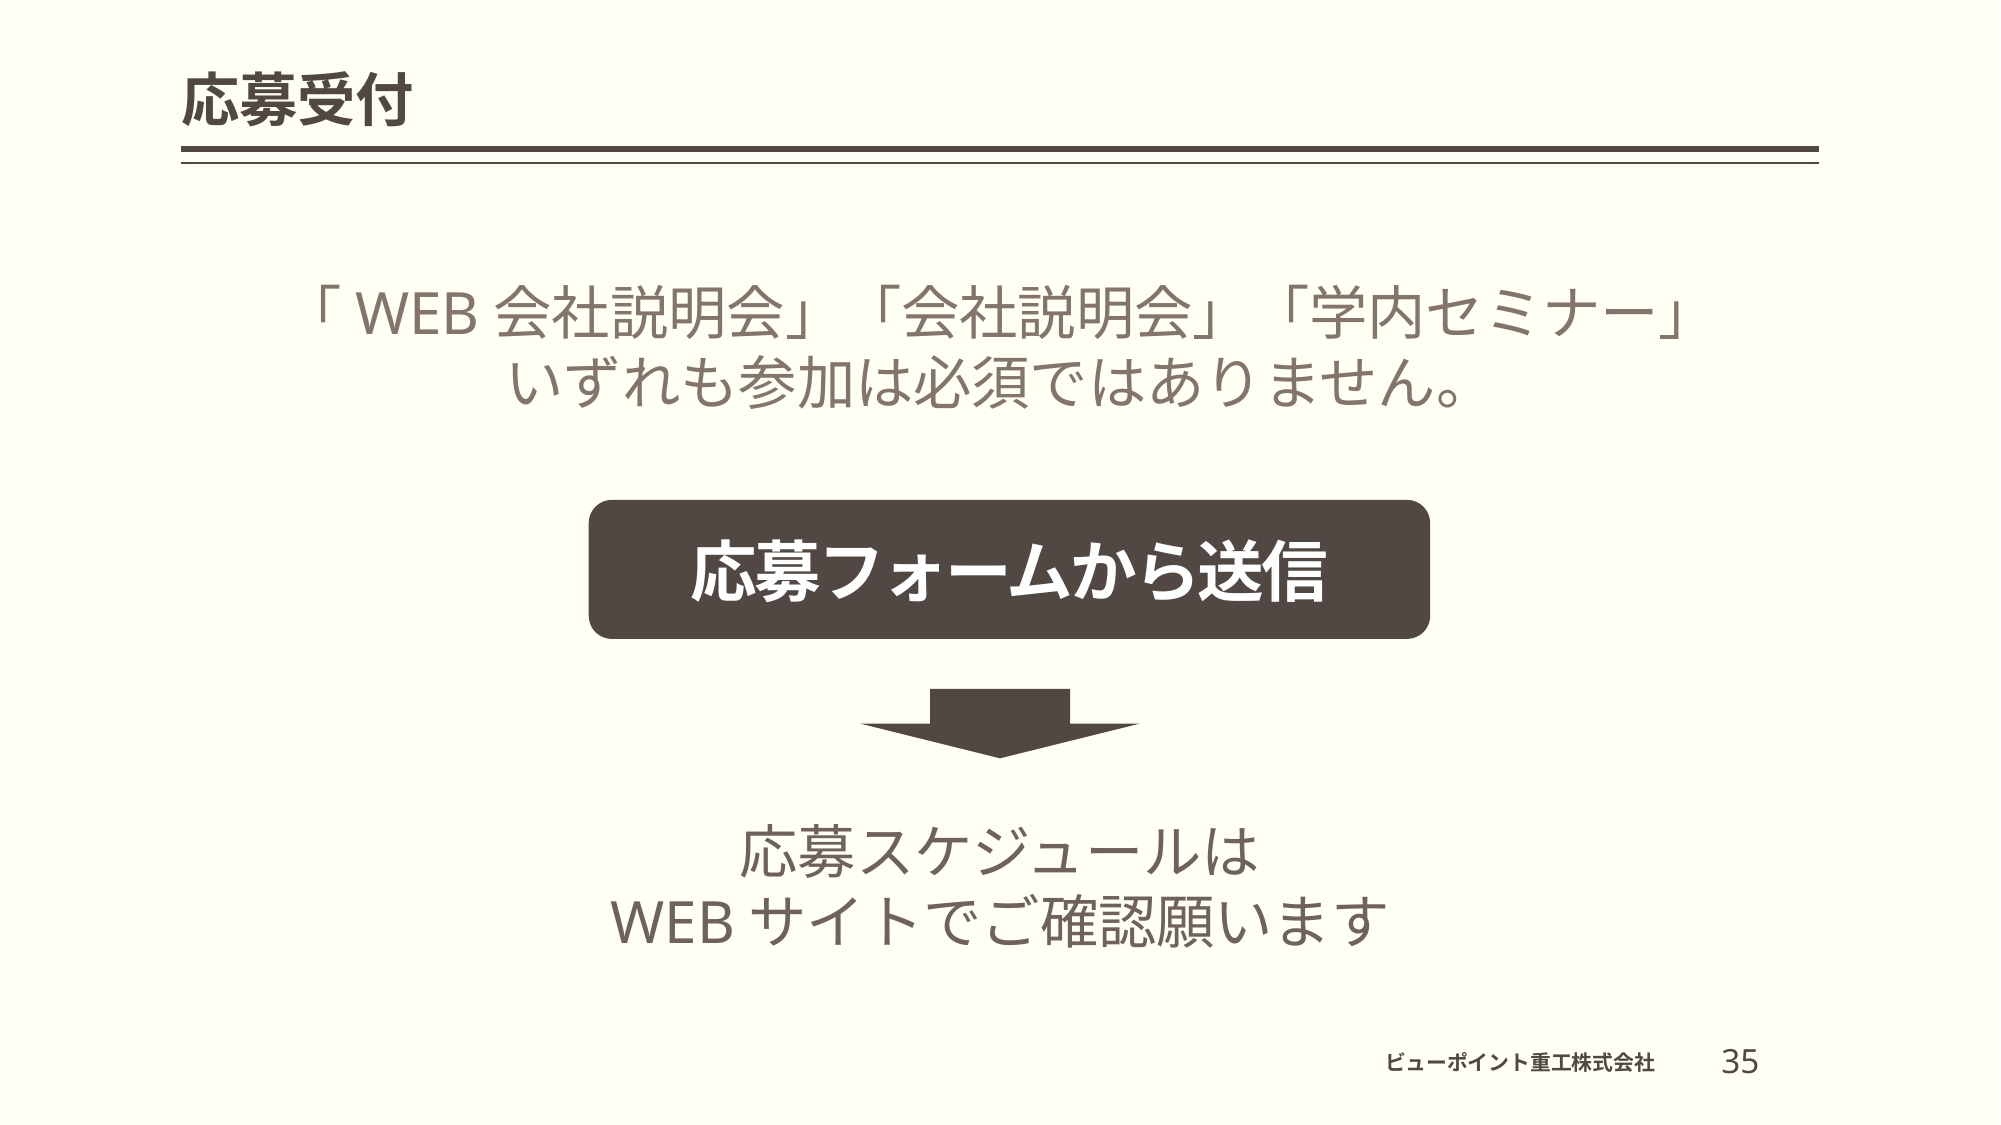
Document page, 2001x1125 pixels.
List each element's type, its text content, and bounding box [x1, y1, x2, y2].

title 応募受付 [181, 48, 1819, 143]
text_box 応募フォームから送信 [584, 495, 1435, 643]
text_box [856, 684, 1144, 763]
text_box 応募スケジュールは WEBサイトでご確認願います [489, 808, 1511, 963]
text_box 「WEB会社説明会」「会社説明会」「学内セミナー」 いずれも参加は必須ではありません。 [155, 255, 1845, 437]
